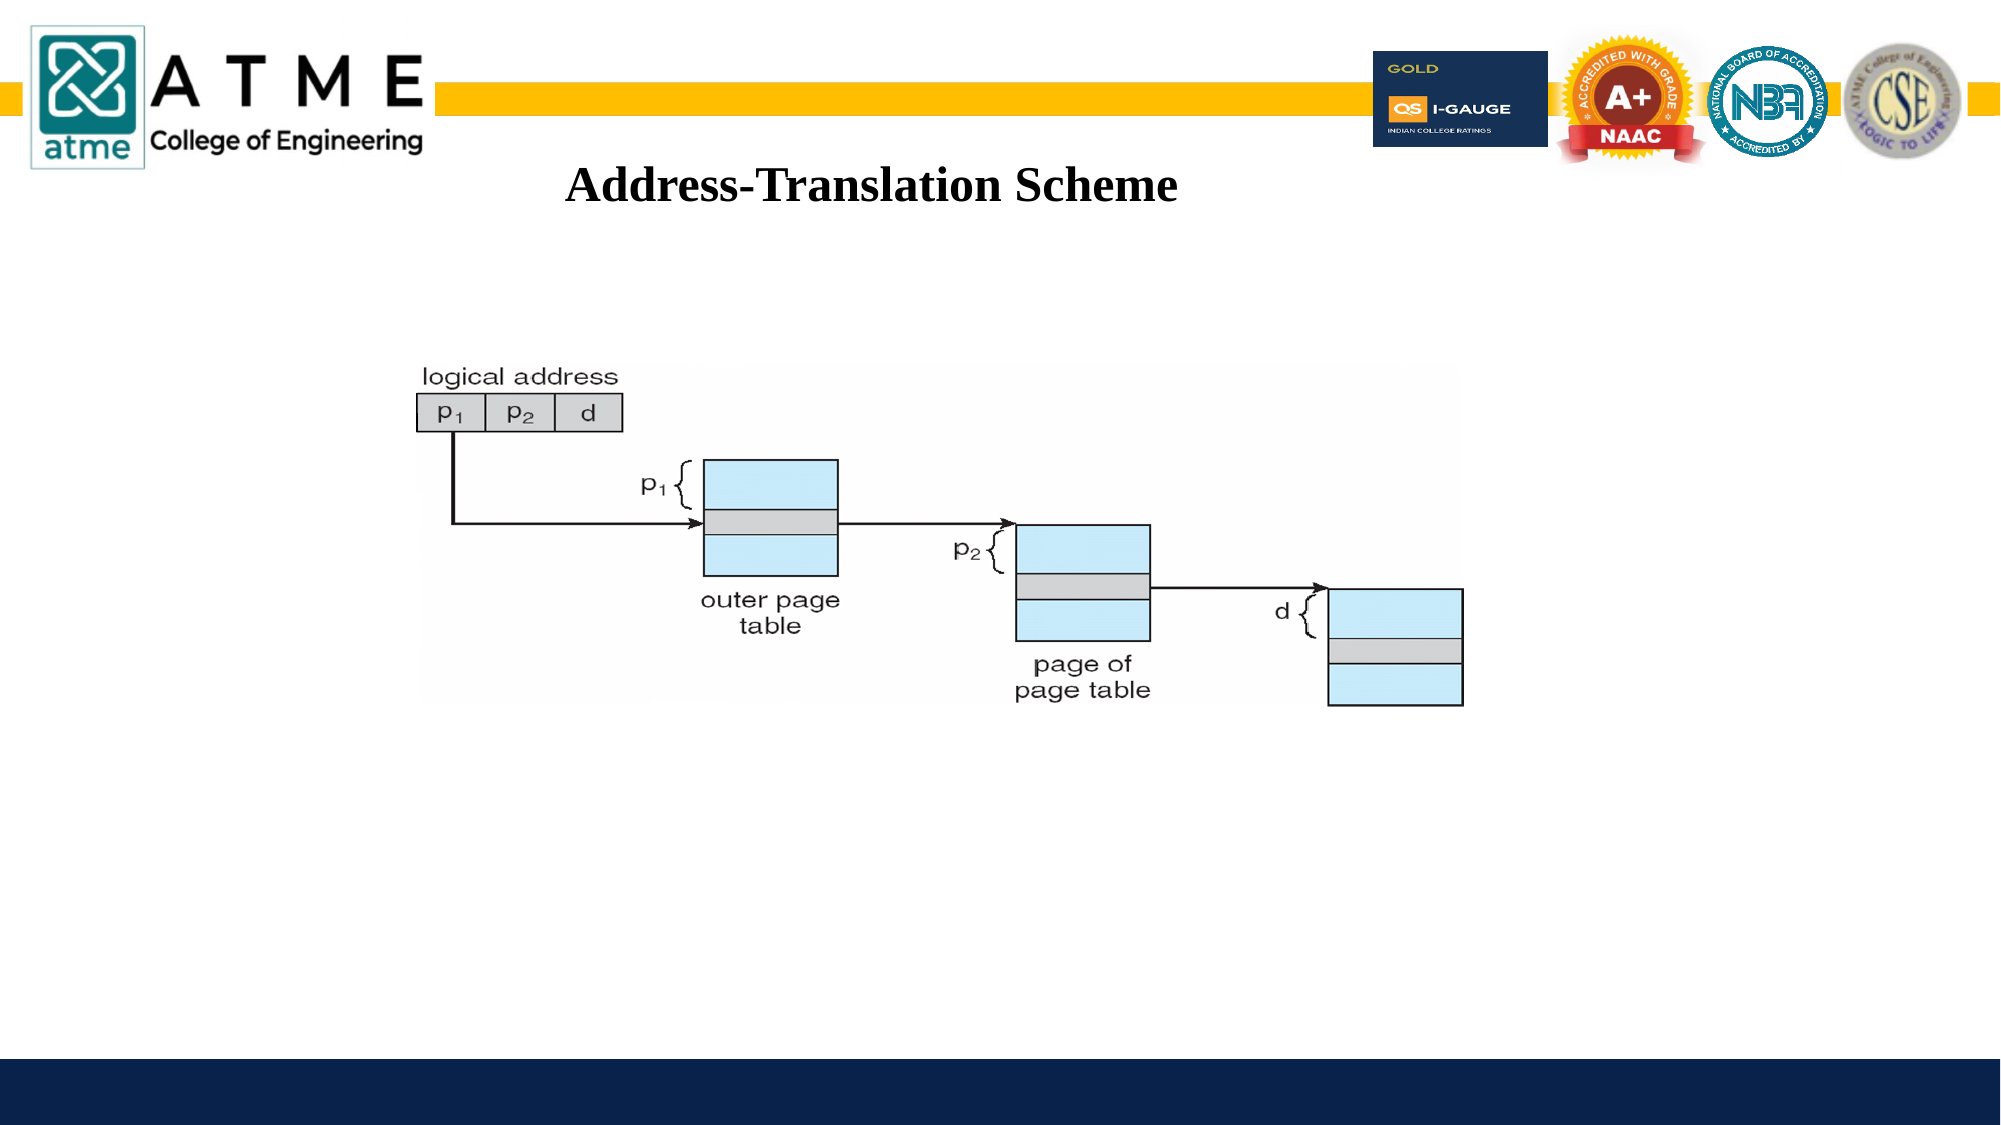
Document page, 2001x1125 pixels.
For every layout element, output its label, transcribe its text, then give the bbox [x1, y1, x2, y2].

picture [0, 1059, 2001, 1125]
picture [415, 362, 1465, 707]
picture [1840, 26, 1968, 176]
title Address-Translation Scheme [550, 143, 1790, 239]
picture [22, 15, 435, 178]
picture [1373, 20, 1828, 157]
